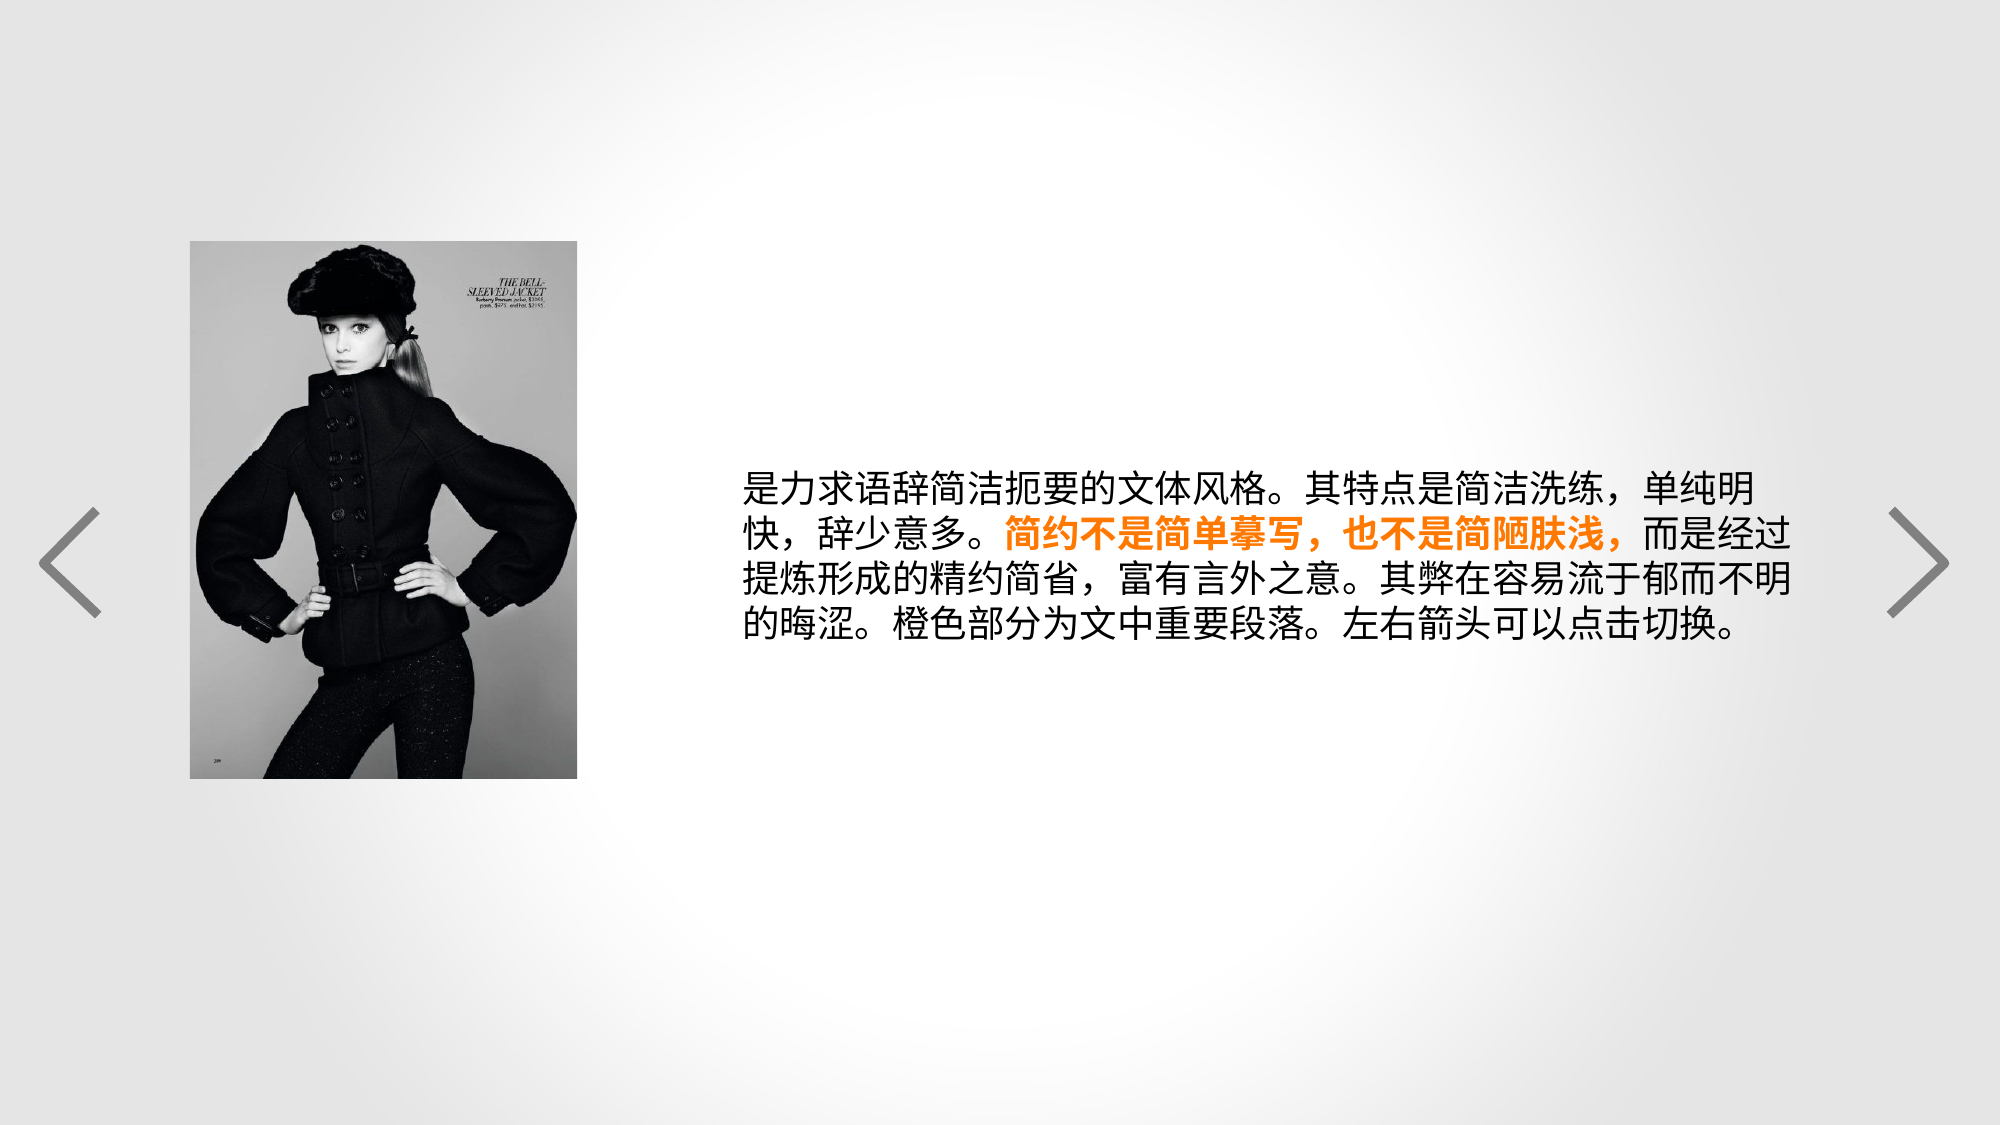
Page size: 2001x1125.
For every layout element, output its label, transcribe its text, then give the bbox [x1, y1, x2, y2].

picture [0, 0, 2000, 1125]
text_box [1889, 510, 1945, 616]
text_box 是力求语辞简洁扼要的文体风格。其特点是简洁洗练，单纯明快，辞少意多。简约不是简单摹写，也不是简陋肤浅，而是经过提炼形成的精约简省，富有言外之意。其弊在容易流于郁而不明的晦涩。橙色部分为文中重要段落。左右箭头可以点击切换。 [727, 457, 1843, 653]
text_box [43, 510, 99, 616]
